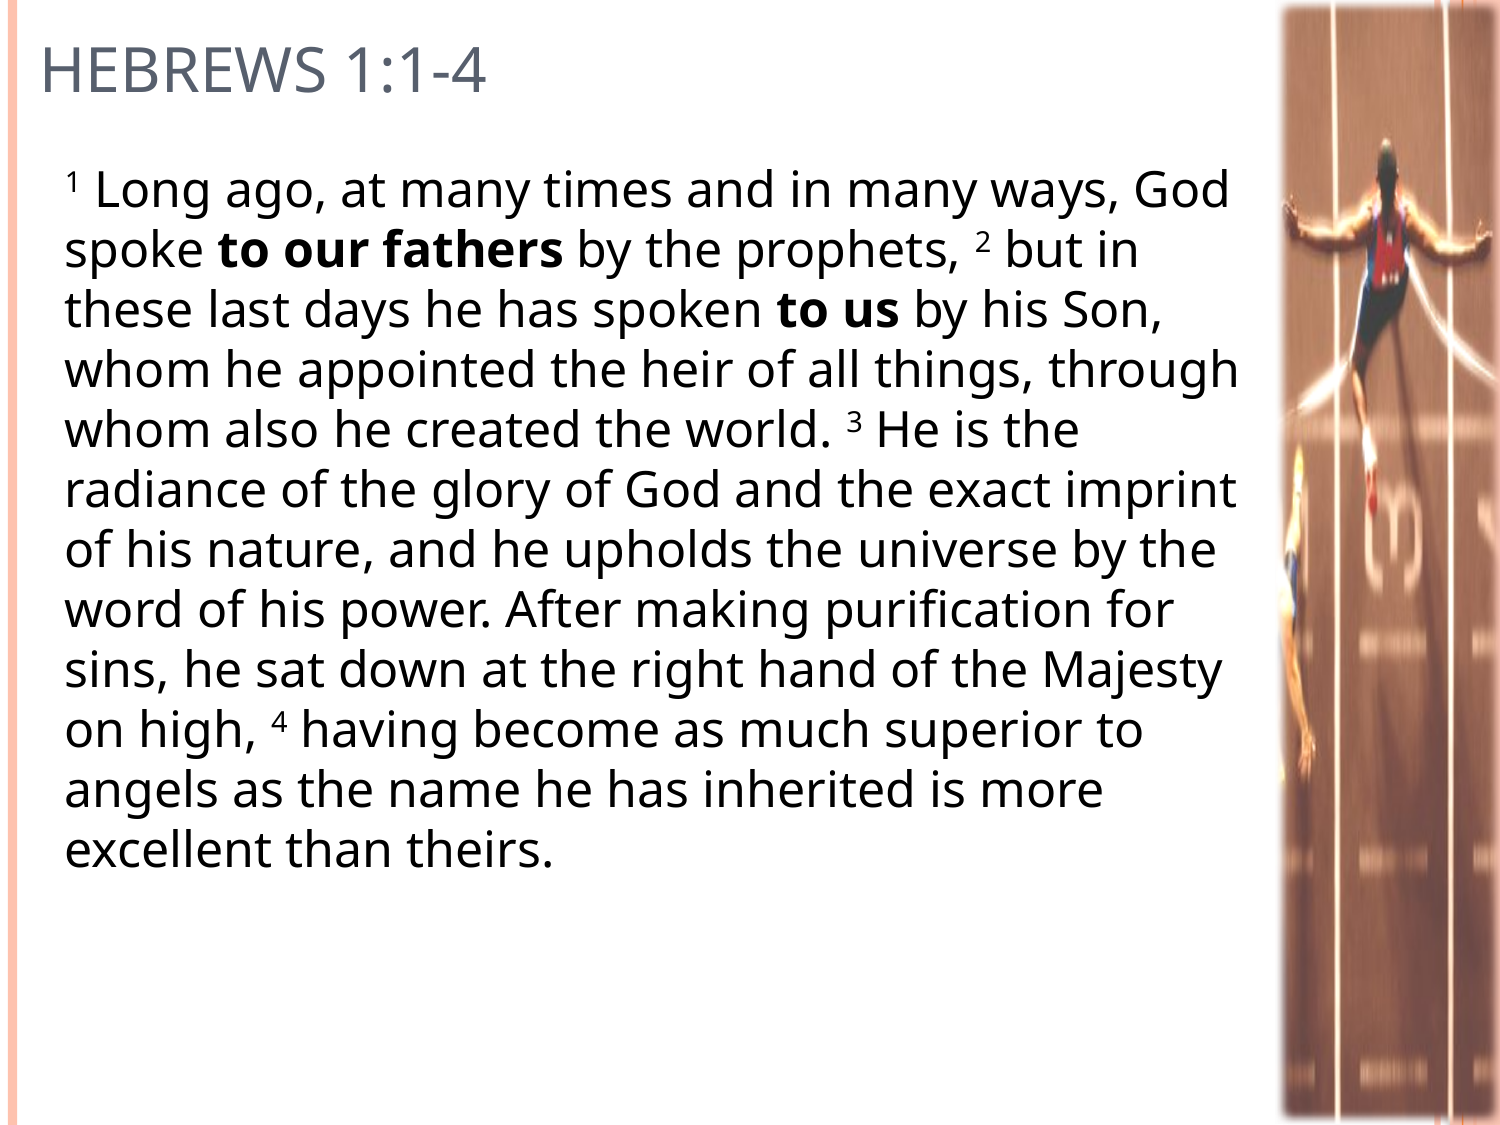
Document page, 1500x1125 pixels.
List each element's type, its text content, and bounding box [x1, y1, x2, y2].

list 1 Long ago, at many times and in many ways, God spoke to our fathers by the prophets, 2 but in these last days he has spoken to us by his Son, whom he appointed the heir of all things, through whom also he created the world. 3 He is the radiance of the glory of God and the exact imprint of his nature, and he upholds the universe by the word of his power. After making purification for sins, he sat down at the right hand of the Majesty on high, 4 having become as much superior to angels as the name he has inherited is more excellent than theirs. [50, 149, 1288, 1062]
title Hebrews 1:1-4 [24, 0, 1250, 113]
